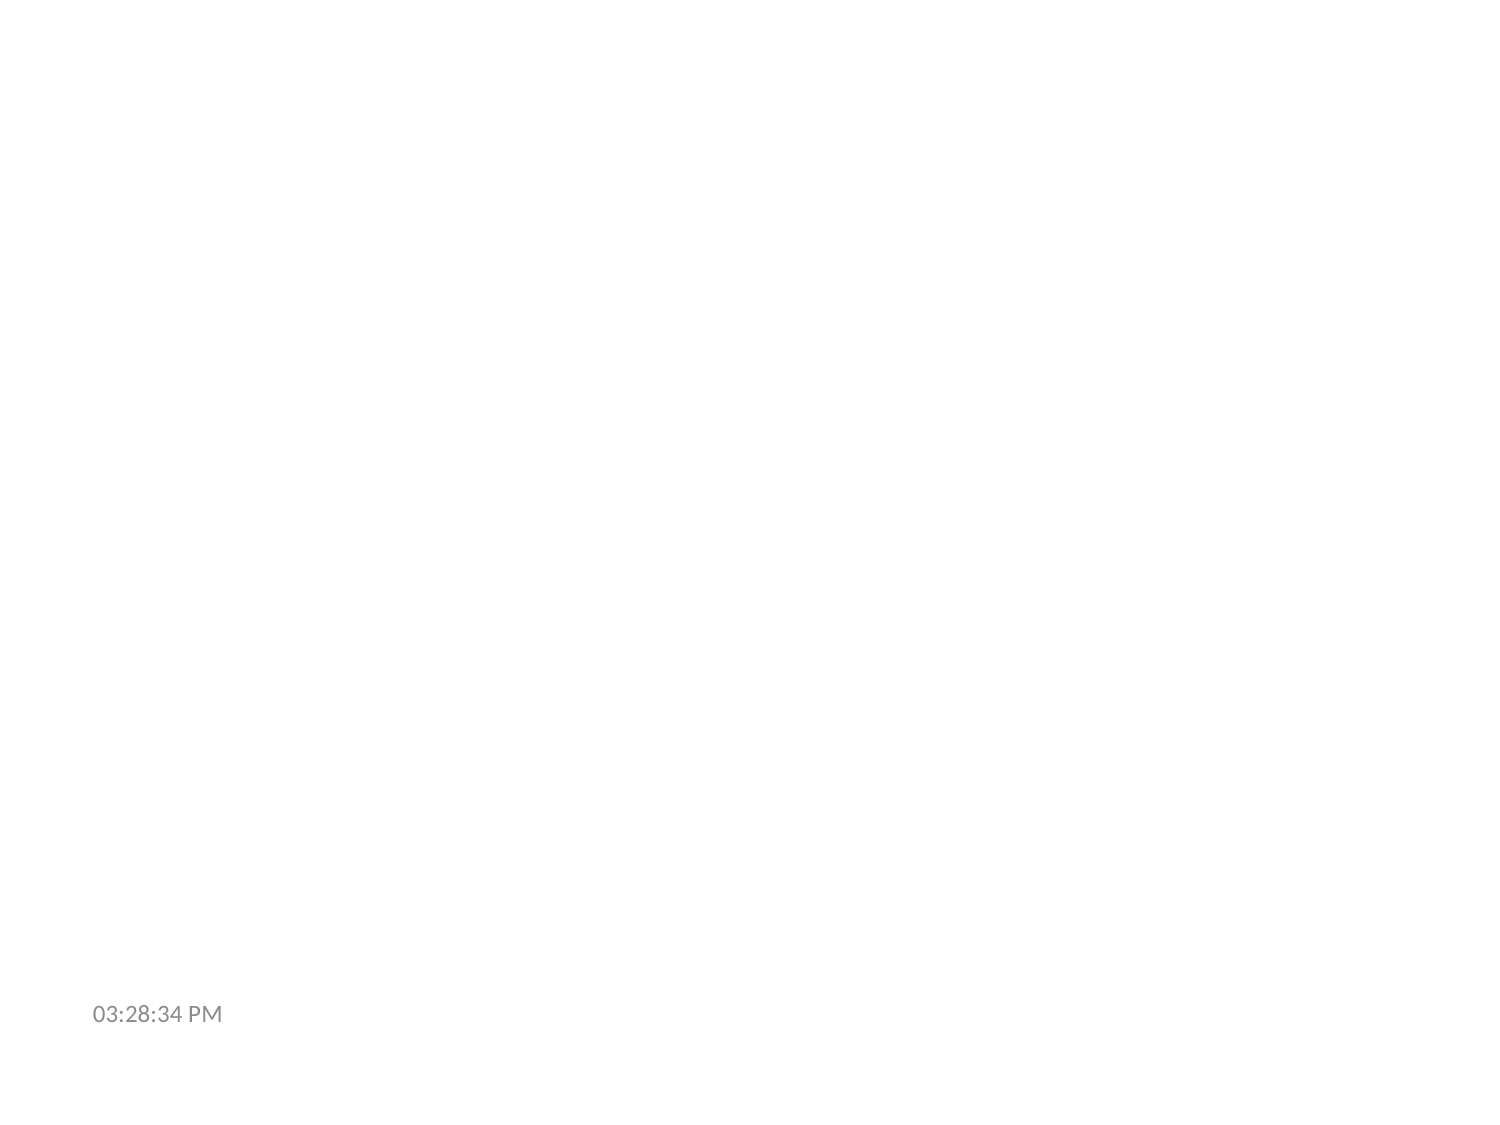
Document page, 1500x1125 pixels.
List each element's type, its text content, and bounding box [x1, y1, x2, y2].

text_box 3:35:09 PM [77, 982, 428, 1043]
